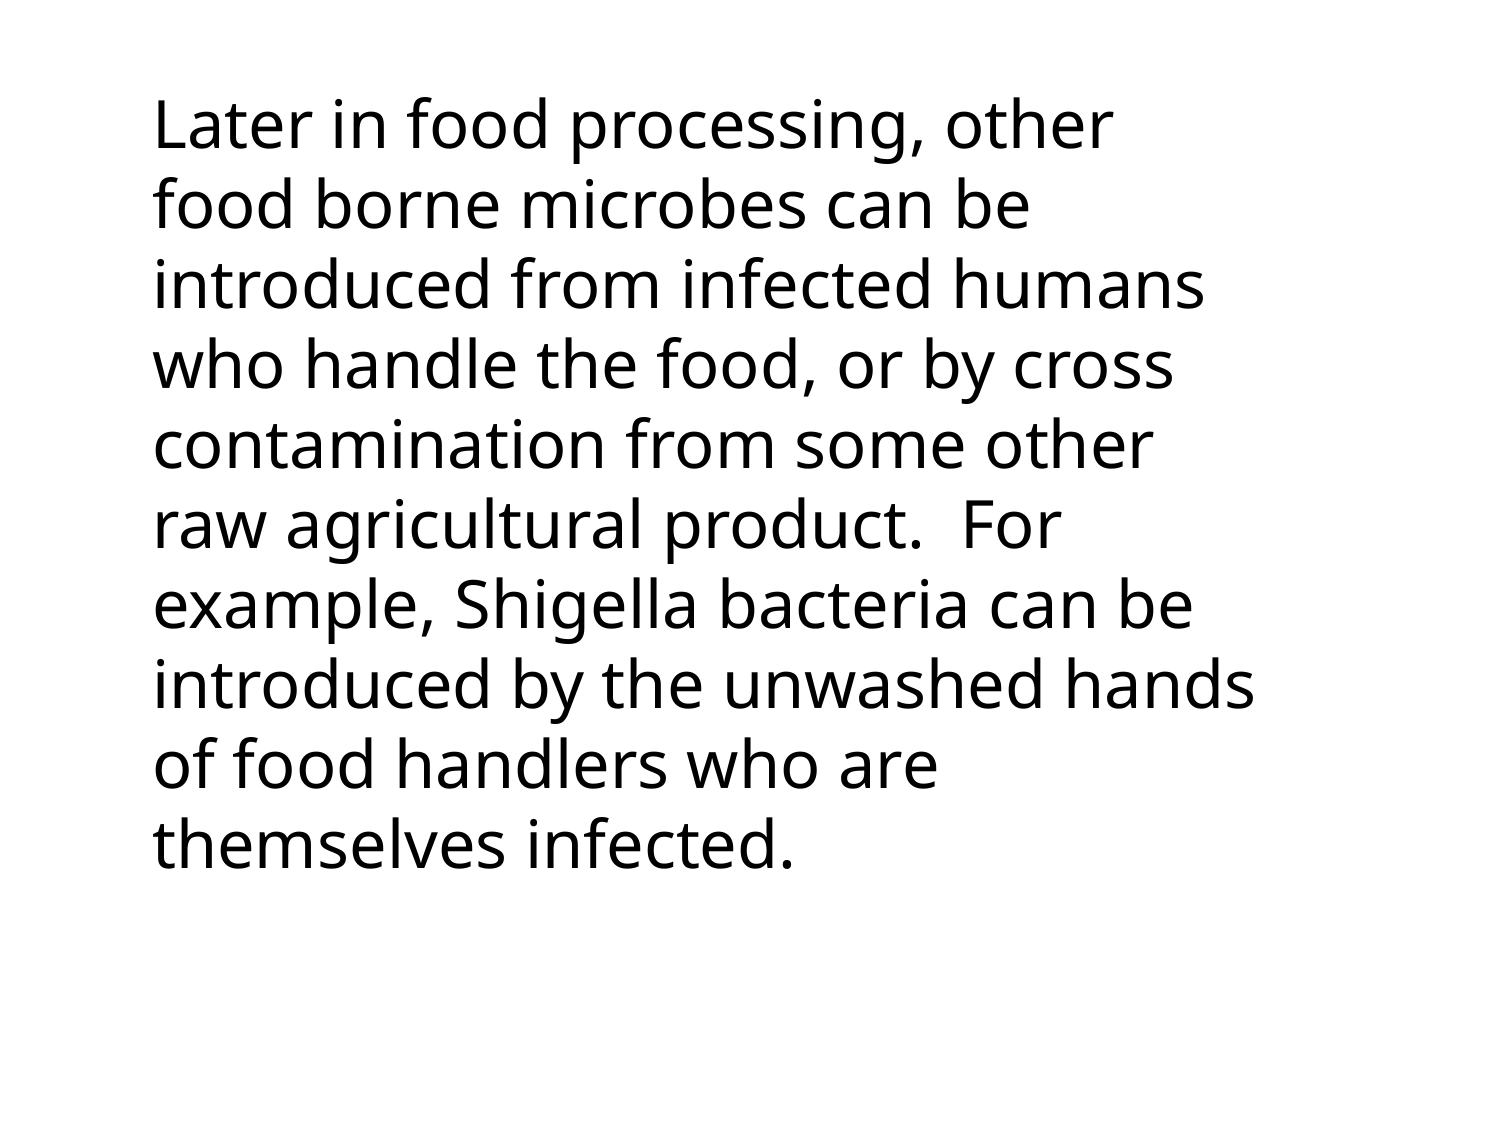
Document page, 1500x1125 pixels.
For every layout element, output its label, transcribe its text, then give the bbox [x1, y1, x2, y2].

text_box Later in food processing, other food borne microbes can be introduced from infected humans who handle the food, or by cross contamination from some other raw agricultural product. For example, Shigella bacteria can be introduced by the unwashed hands of food handlers who are themselves infected. [137, 74, 1275, 890]
